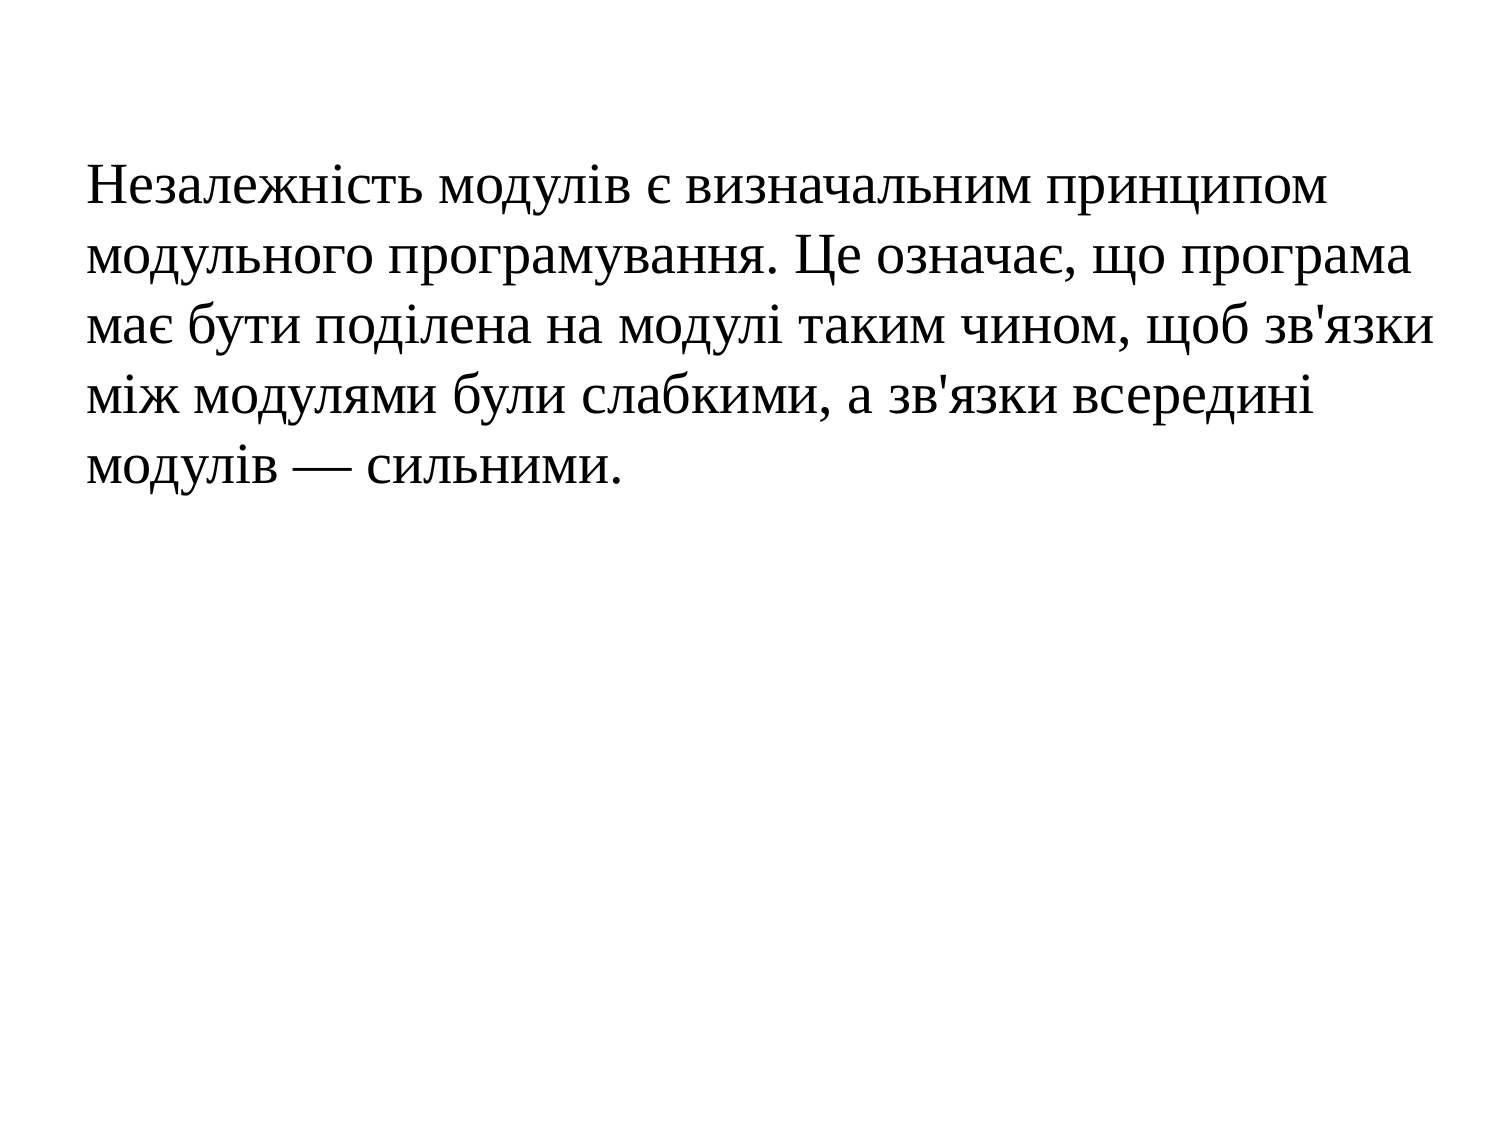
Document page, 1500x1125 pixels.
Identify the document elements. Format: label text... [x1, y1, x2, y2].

list Незалежність модулів є визначальним принципом модульного програмування. Це означає, що програма має бути поділена на модулі таким чином, щоб зв'язки між модулями були слабкими, а зв'язки всередині модулів — сильними. [0, 136, 1500, 1059]
